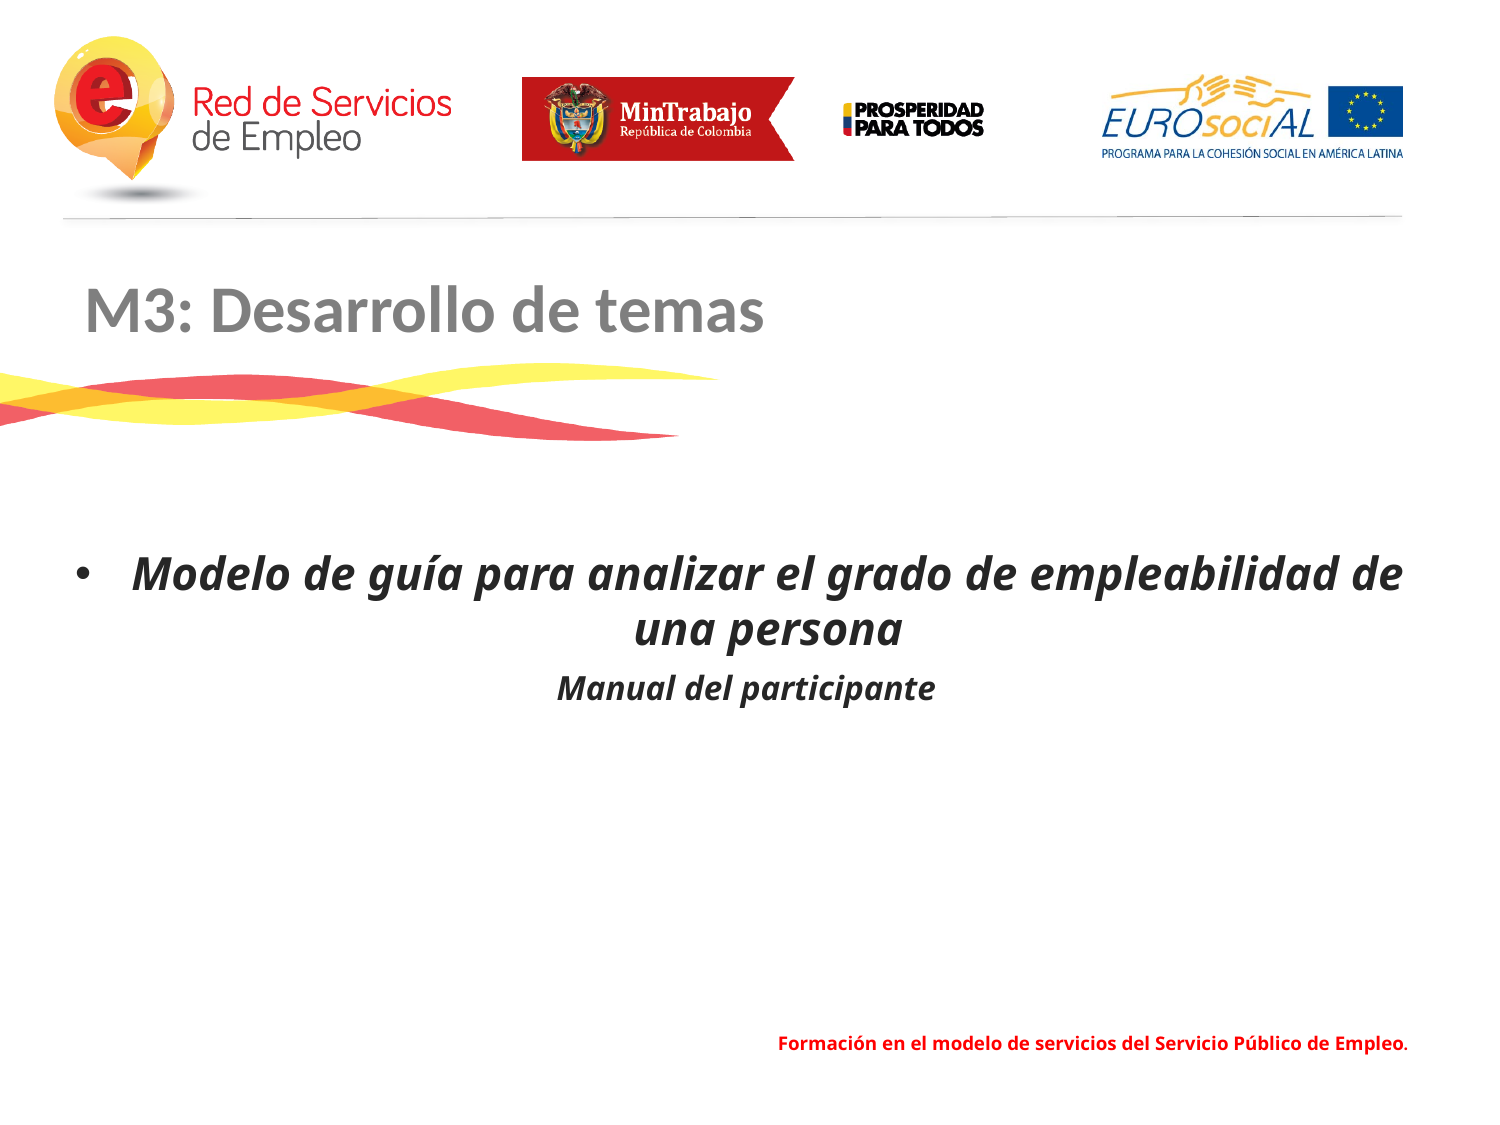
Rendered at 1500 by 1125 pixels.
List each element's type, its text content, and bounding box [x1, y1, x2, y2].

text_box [62, 215, 1403, 220]
picture [0, 358, 721, 441]
title Formación en el modelo de servicios del Servicio Público de Empleo. [720, 999, 1471, 1088]
text_box M3: Desarrollo de temas [70, 258, 1202, 353]
picture [1102, 74, 1403, 158]
picture [54, 35, 452, 205]
text_box Modelo de guía para analizar el grado de empleabilidad de una persona Manual del participante [23, 537, 1458, 823]
picture [521, 77, 987, 162]
